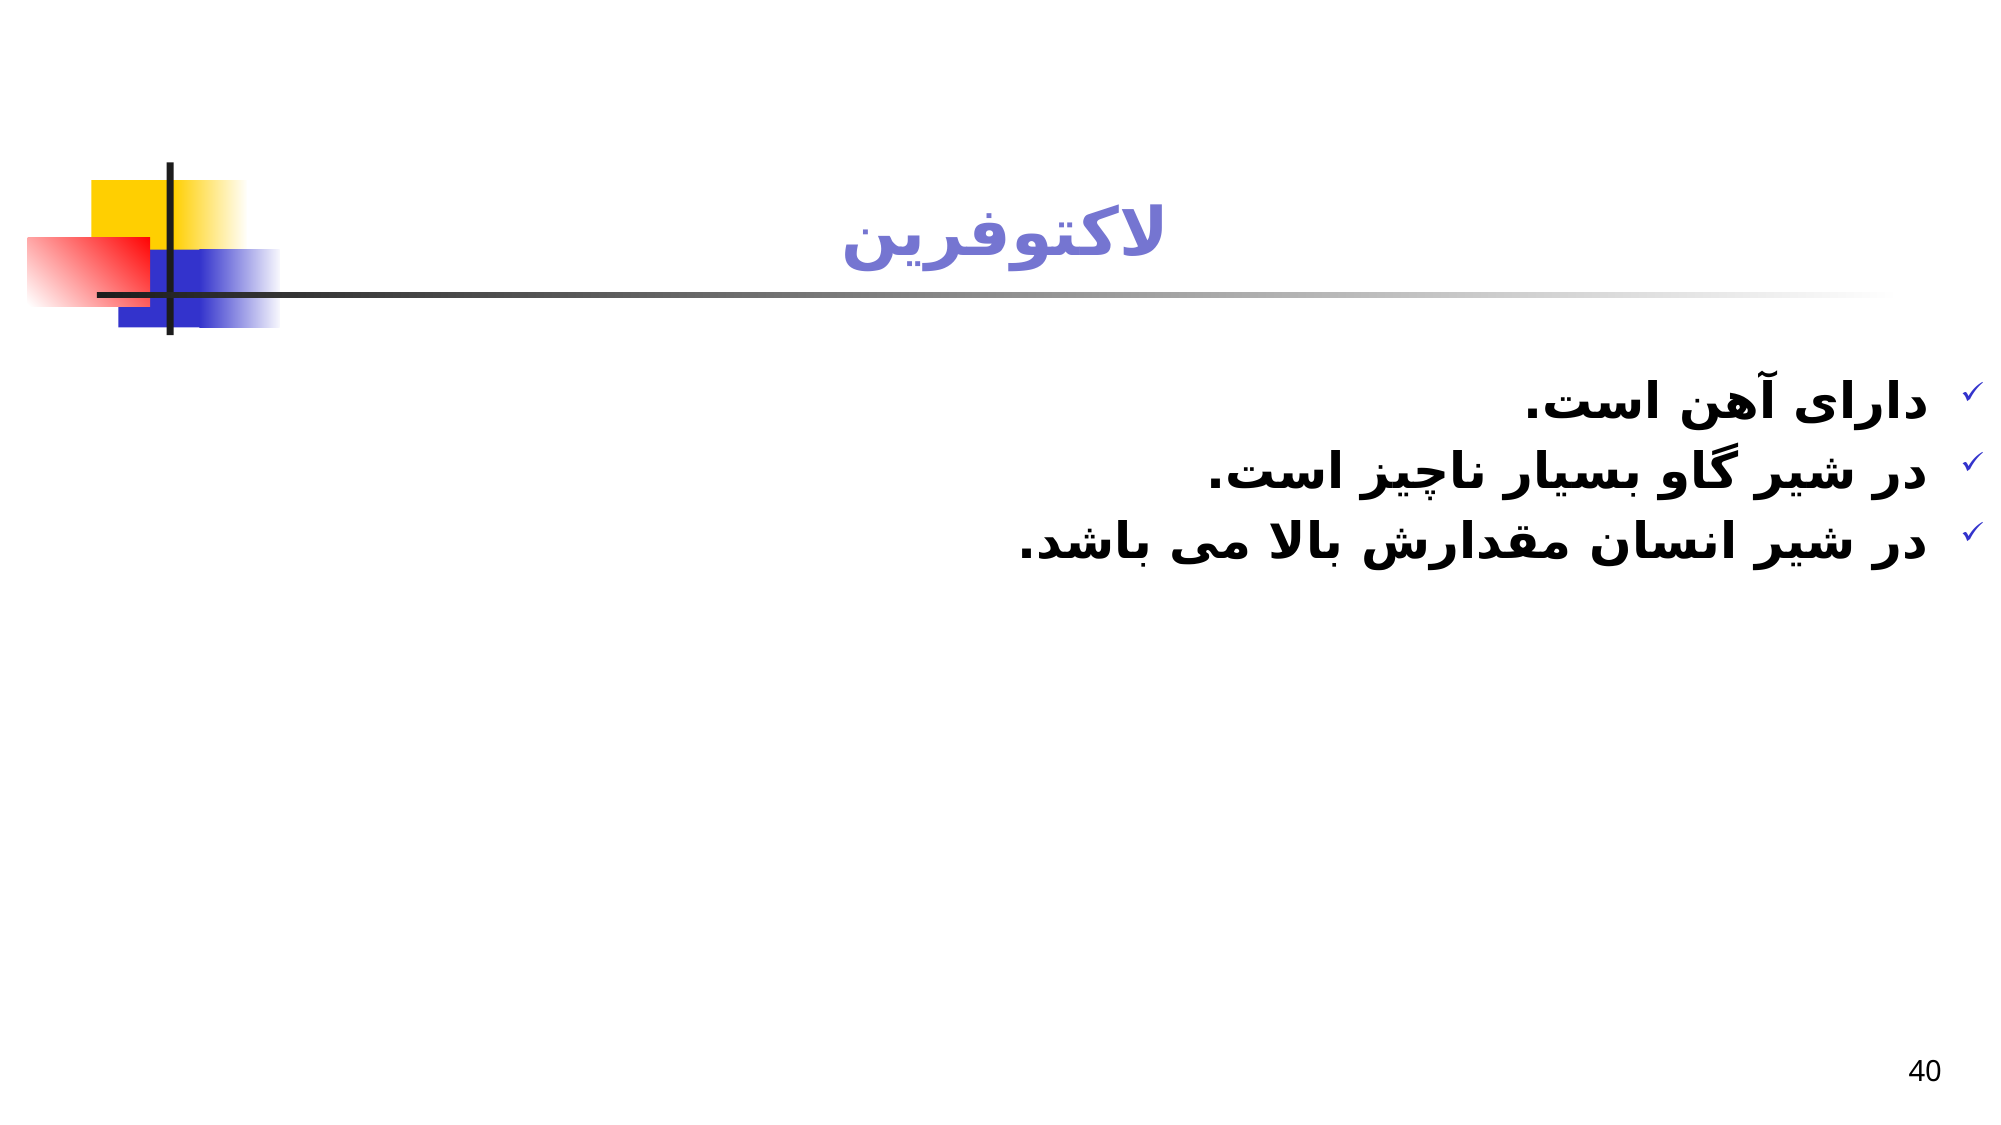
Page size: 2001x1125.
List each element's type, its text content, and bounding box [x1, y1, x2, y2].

title لاکتوفرین [140, 126, 1846, 220]
list دارای آهن است. در شیر گاو بسیار ناچیز است. در شیر انسان مقدارش بالا می باشد. [0, 220, 2000, 1100]
